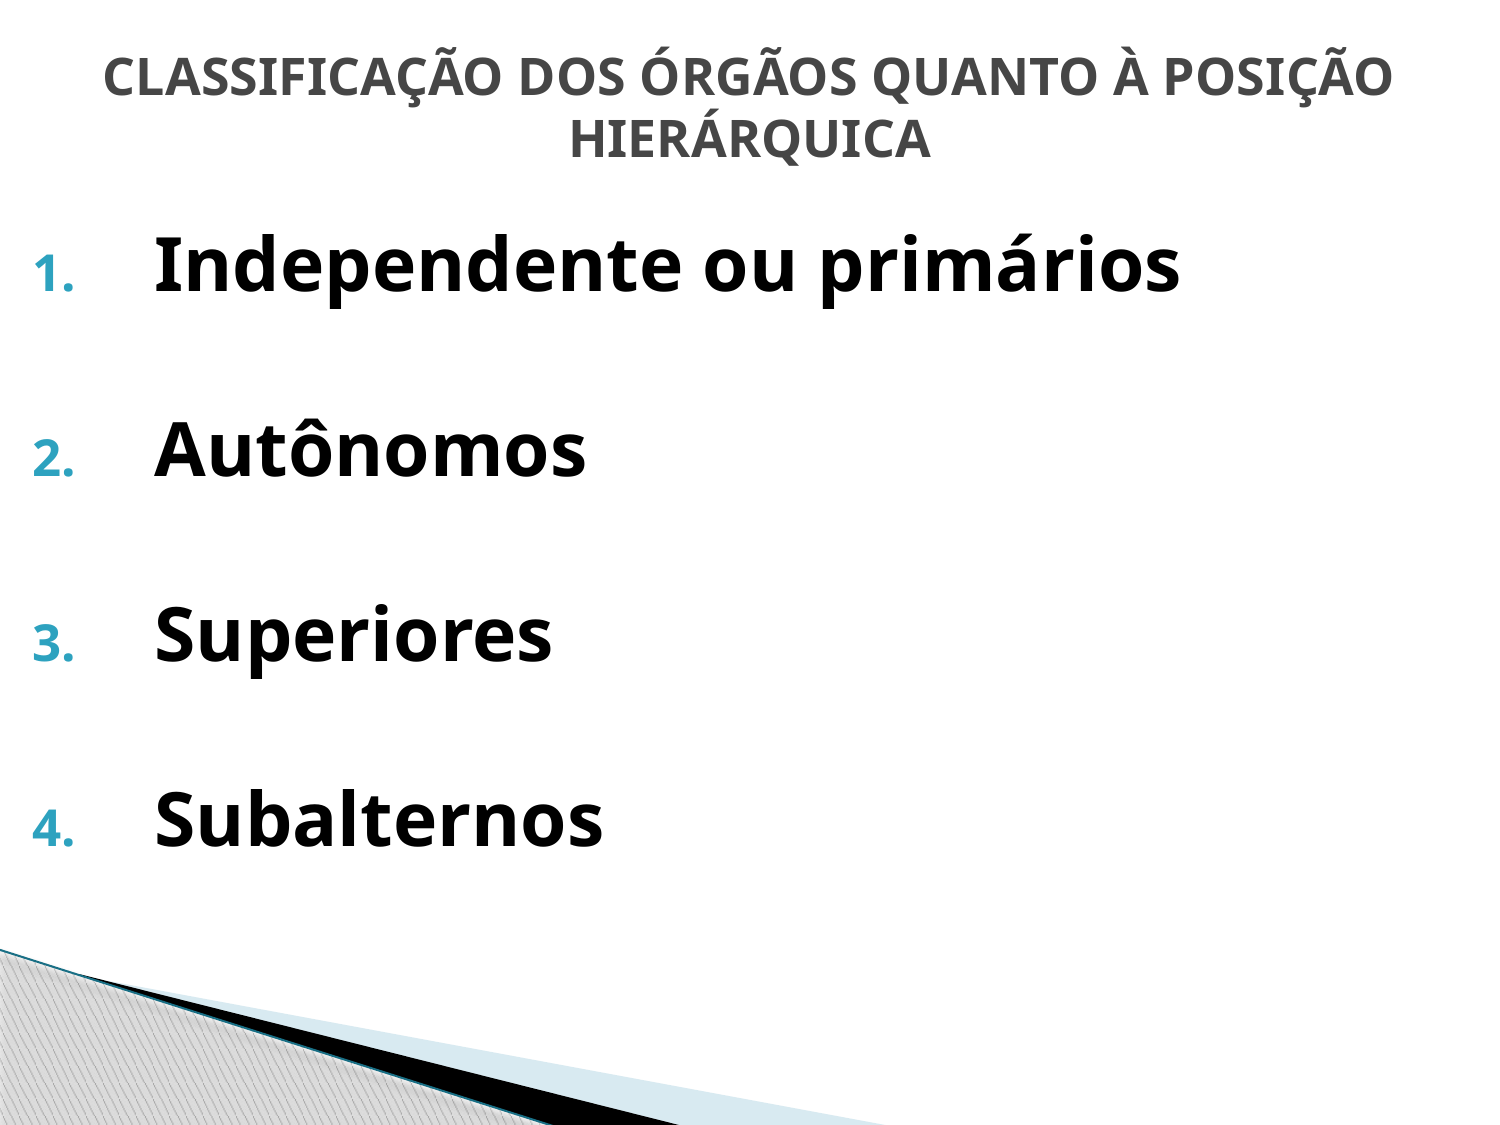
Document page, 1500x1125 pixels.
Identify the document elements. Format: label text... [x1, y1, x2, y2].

title CLASSIFICAÇÃO DOS ÓRGÃOS QUANTO À POSIÇÃO HIERÁRQUICA [0, 35, 1500, 176]
list Independente ou primários Autônomos Superiores Subalternos [0, 164, 1477, 1125]
